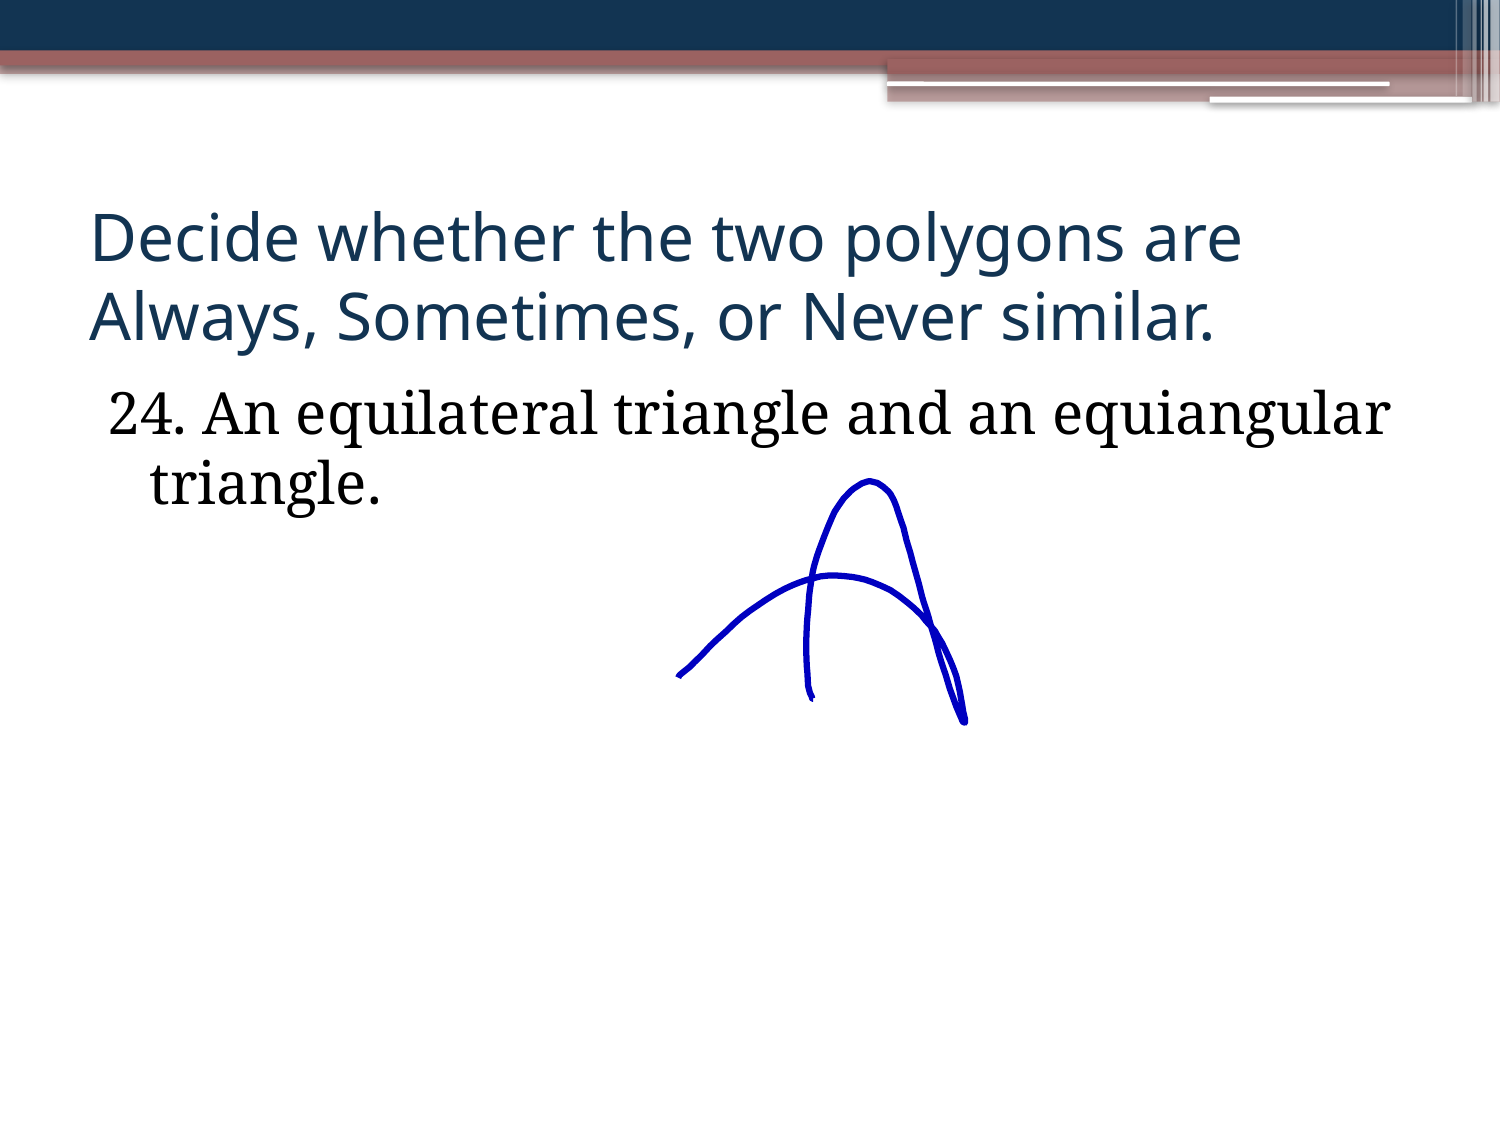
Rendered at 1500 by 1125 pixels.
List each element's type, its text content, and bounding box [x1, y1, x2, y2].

title Decide whether the two polygons are Always, Sometimes, or Never similar. [75, 187, 1425, 363]
list 24. An equilateral triangle and an equiangular triangle. [75, 368, 1425, 1079]
text_box [677, 480, 966, 724]
